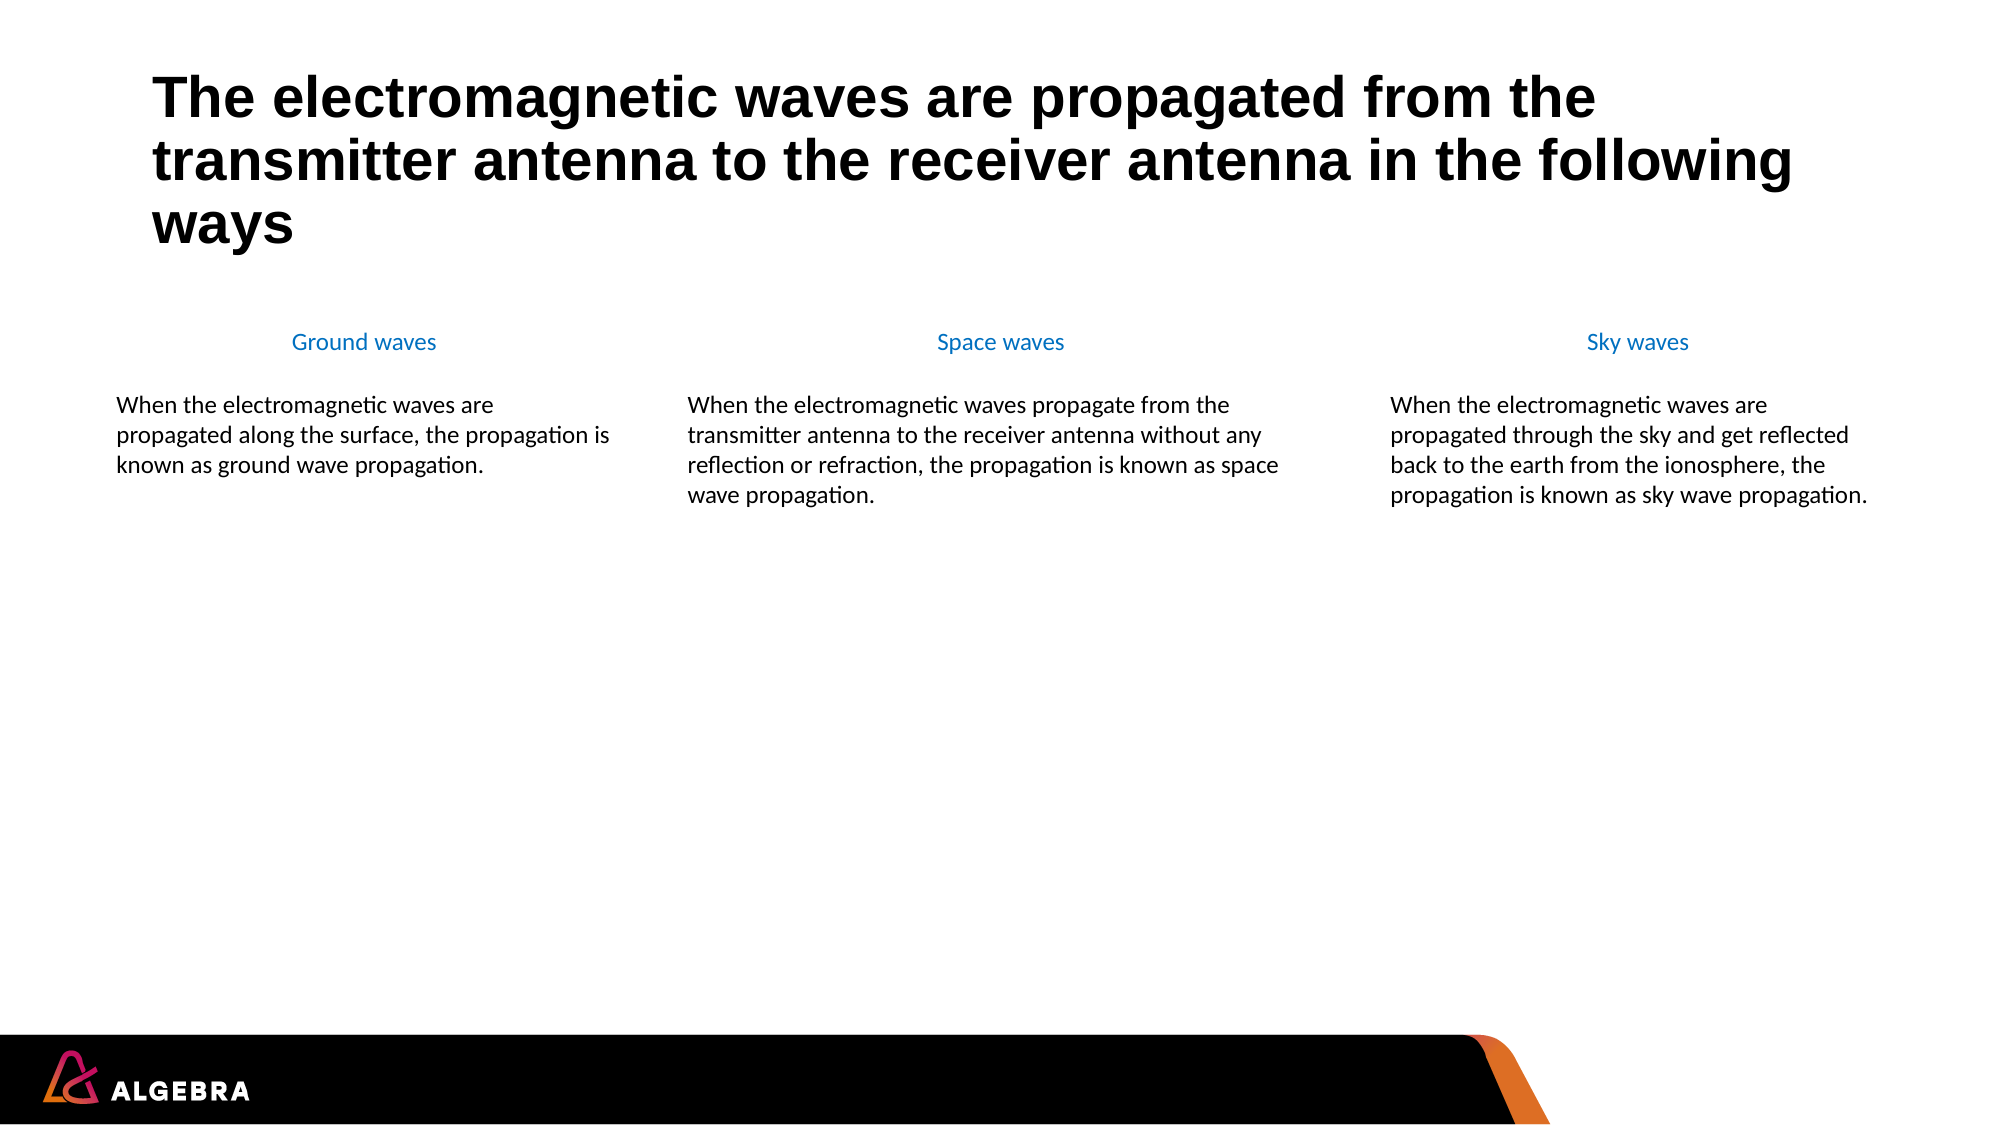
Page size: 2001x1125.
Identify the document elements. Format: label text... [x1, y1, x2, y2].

title The electromagnetic waves are propagated from the transmitter antenna to the receiver antenna in the following ways [137, 59, 1863, 278]
text_box When the electromagnetic waves are propagated through the sky and get reflected back to the earth from the ionosphere, the propagation is known as sky wave propagation. [1375, 380, 1902, 540]
text_box Space waves [738, 317, 1265, 364]
text_box When the electromagnetic waves propagate from the transmitter antenna to the receiver antenna without any reflection or refraction, the propagation is known as space wave propagation. [672, 380, 1331, 540]
picture [0, 1034, 1733, 1125]
text_box When the electromagnetic waves are propagated along the surface, the propagation is known as ground wave propagation. [101, 380, 628, 540]
text_box Ground waves [101, 317, 628, 364]
text_box Sky waves [1375, 317, 1902, 364]
